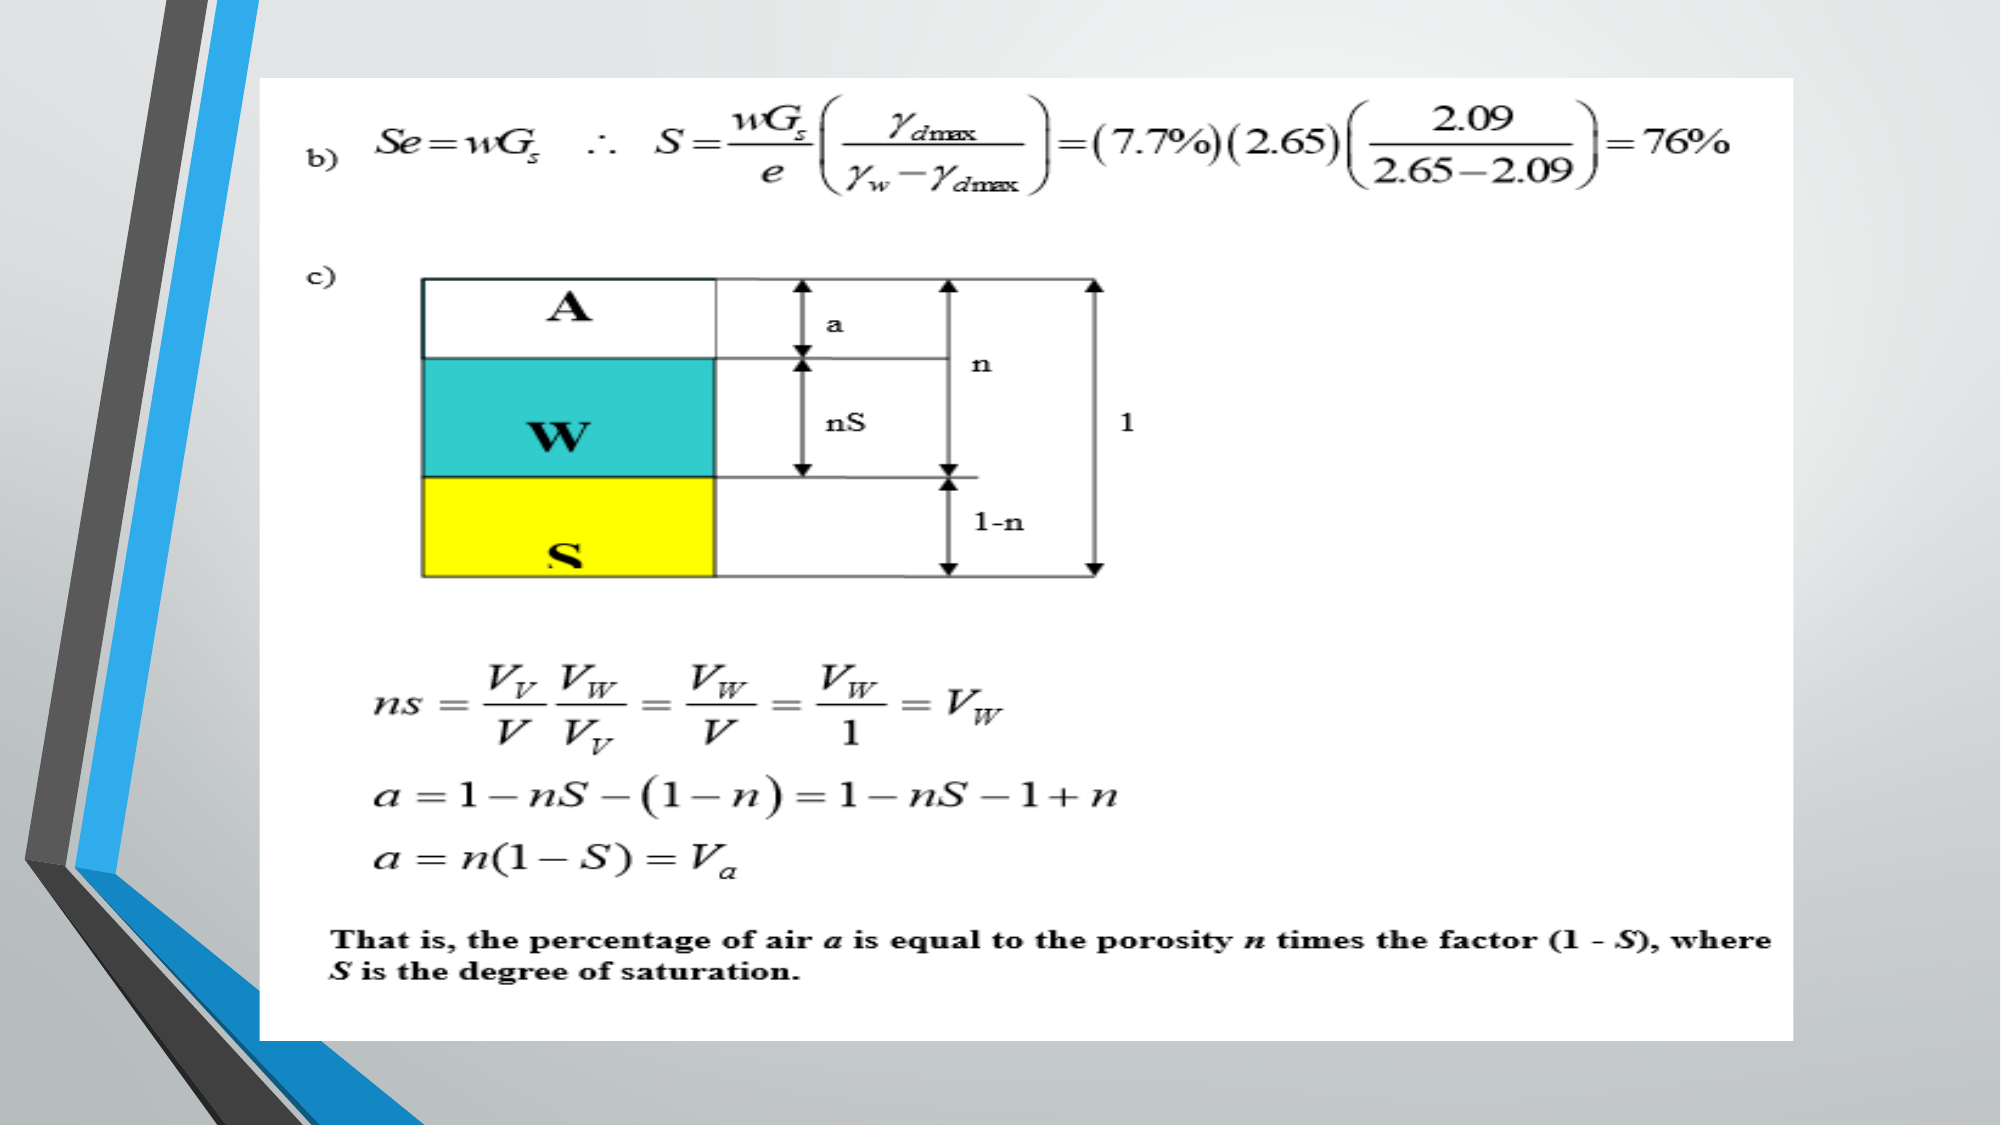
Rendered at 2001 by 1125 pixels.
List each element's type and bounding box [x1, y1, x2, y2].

picture [259, 77, 1794, 1042]
